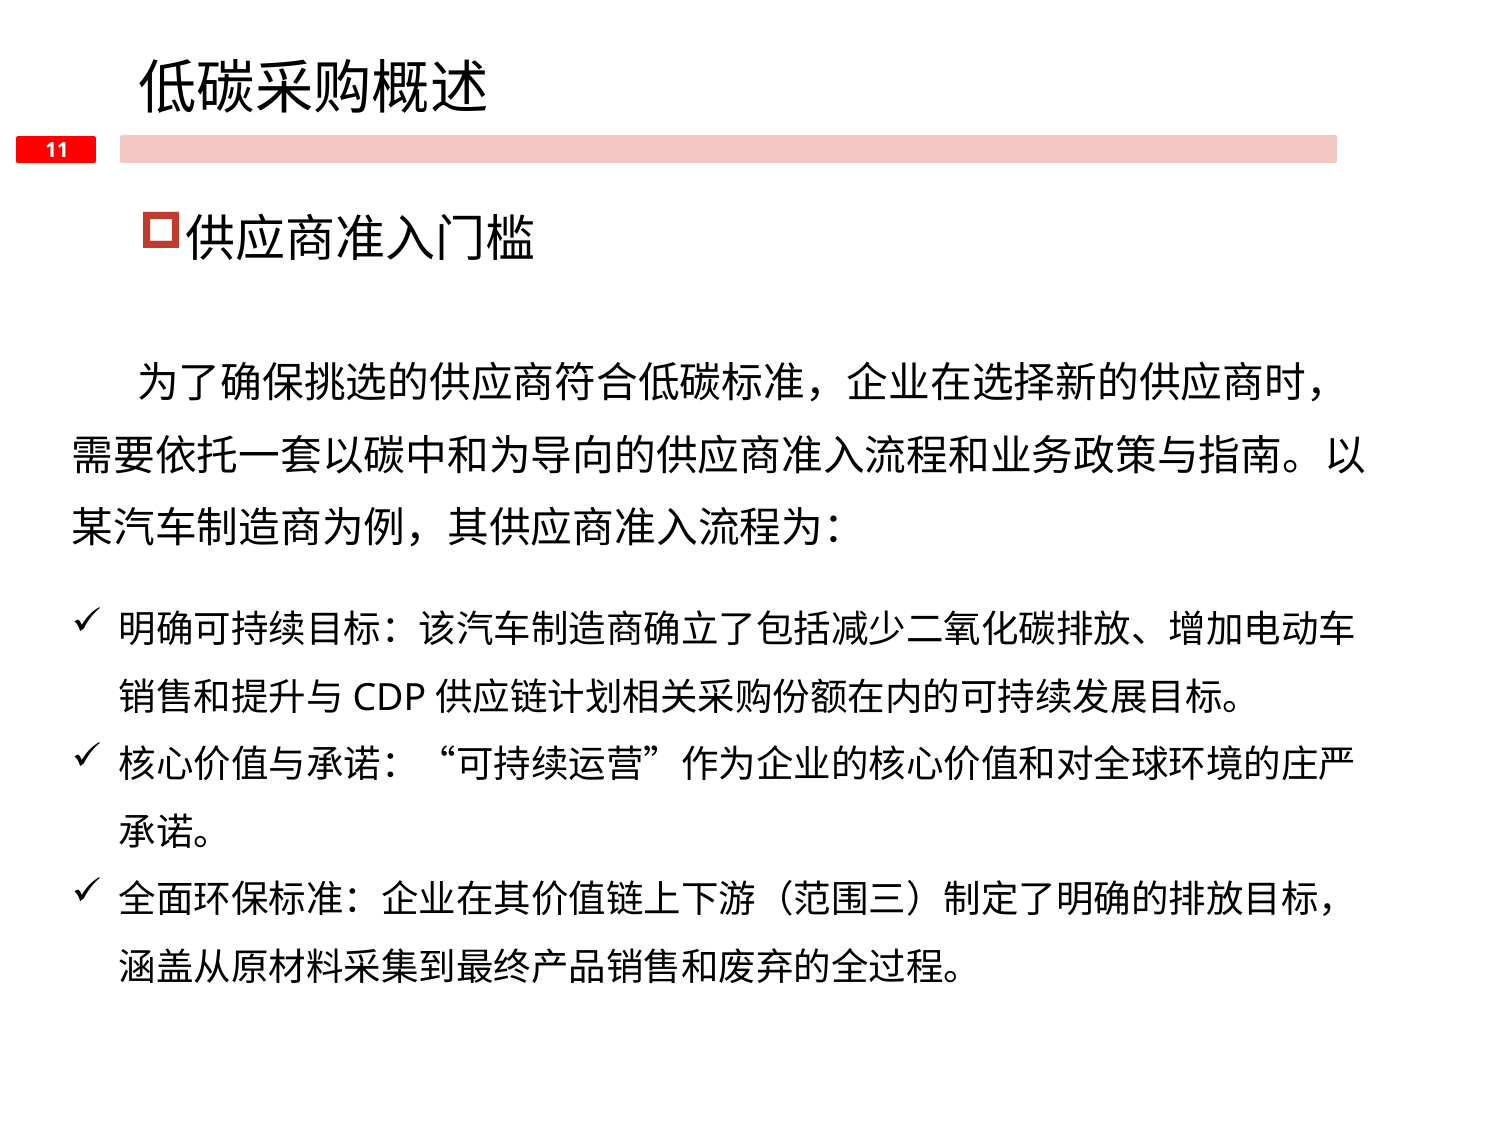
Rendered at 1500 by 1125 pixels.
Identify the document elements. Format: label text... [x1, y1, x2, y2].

text_box 为了确保挑选的供应商符合低碳标准，企业在选择新的供应商时，需要依托一套以碳中和为导向的供应商准入流程和业务政策与指南。以某汽车制造商为例，其供应商准入流程为： [56, 325, 1396, 559]
text_box 低碳采购概述 [123, 42, 958, 198]
text_box [17, 129, 97, 189]
text_box 供应商准入门槛 [123, 199, 1109, 293]
text_box 明确可持续目标：该汽车制造商确立了包括减少二氧化碳排放、增加电动车销售和提升与CDP供应链计划相关采购份额在内的可持续发展目标。 核心价值与承诺：“可持续运营”作为企业的核心价值和对全球环境的庄严承诺。 全面环保标准：企业在其价值链上下游（范围三）制定了明确的排放目标，涵盖从原材料采集到最终产品销售和废弃的全过程。 [56, 575, 1396, 996]
